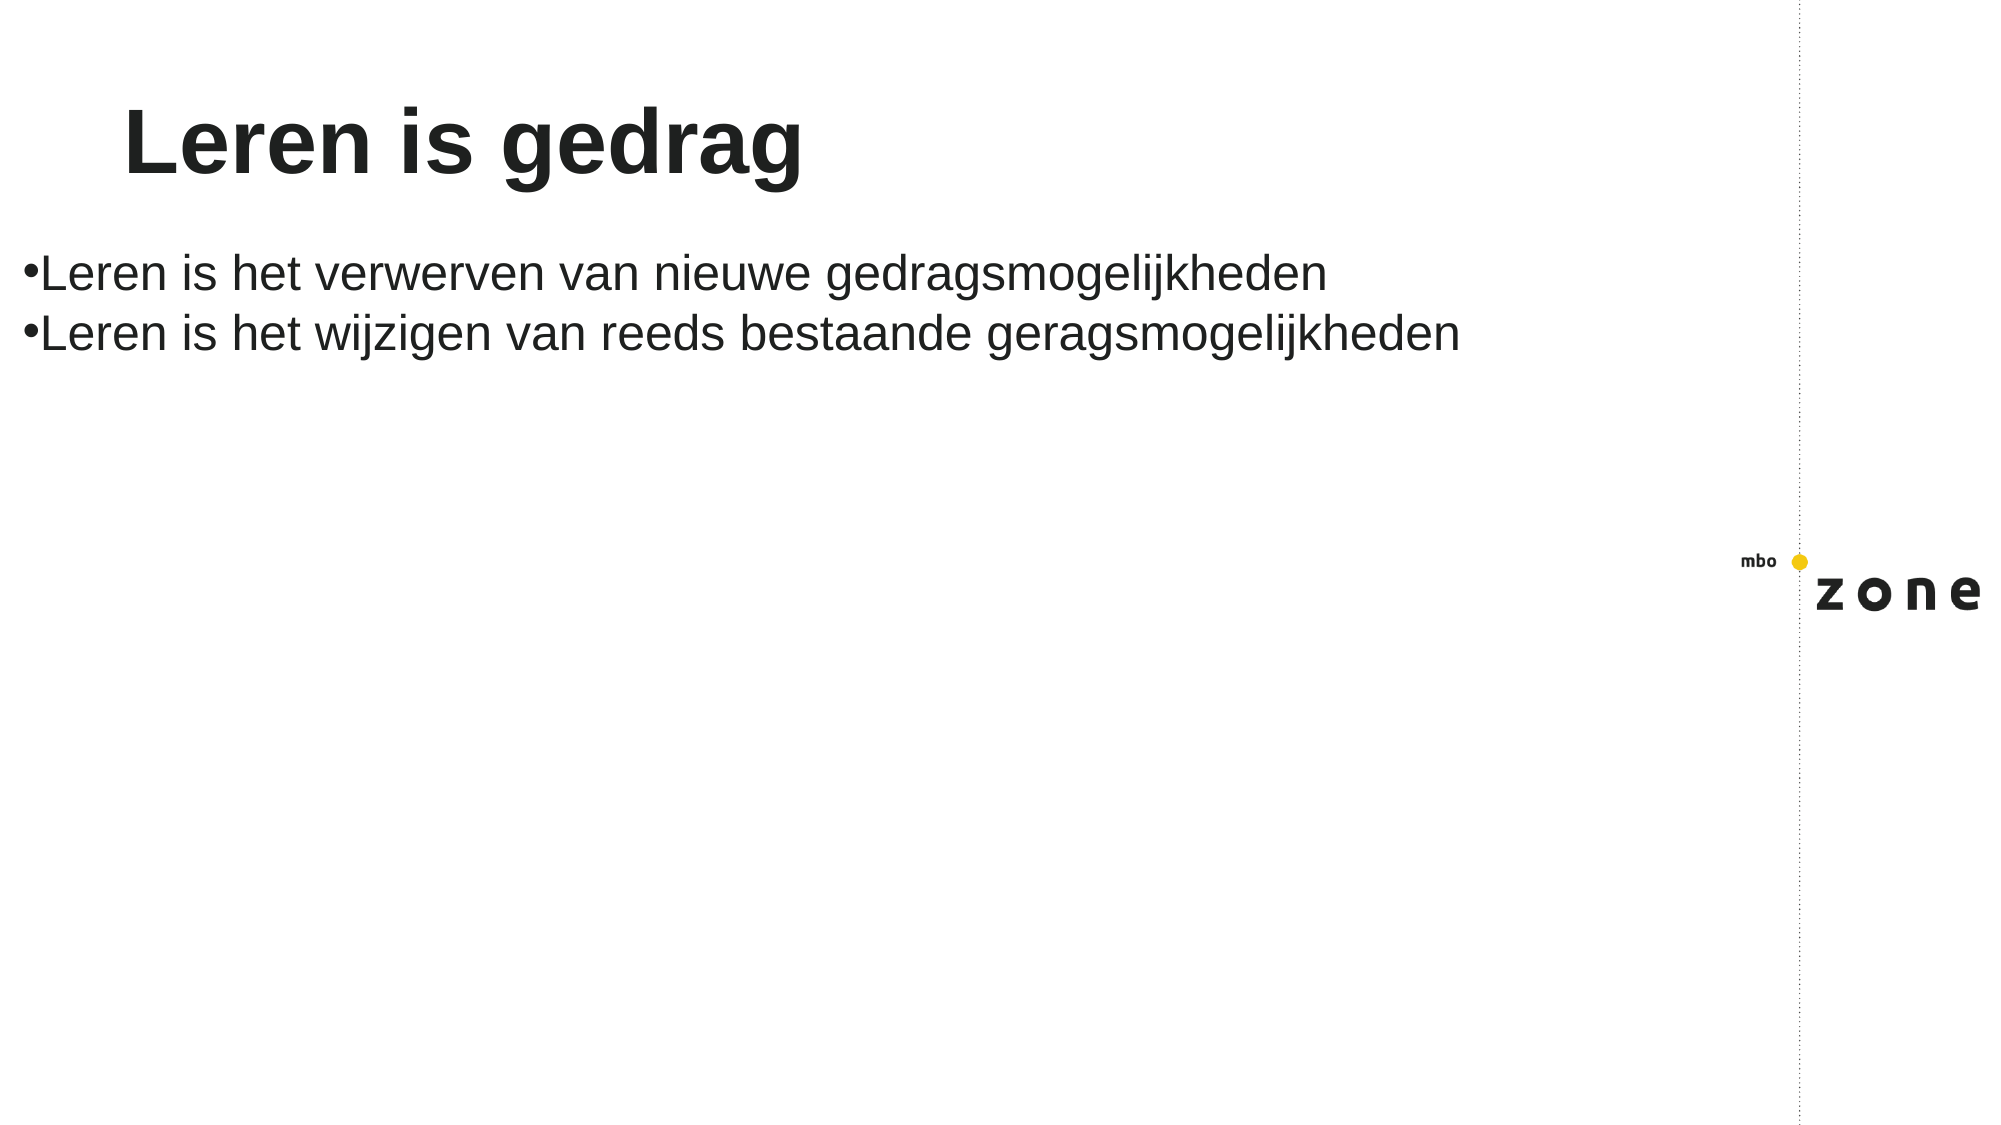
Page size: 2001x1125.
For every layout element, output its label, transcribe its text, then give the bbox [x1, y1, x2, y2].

title Leren is gedrag [124, 94, 934, 213]
picture [1596, 0, 2001, 1125]
list Leren is het verwerven van nieuwe gedragsmogelijkheden Leren is het wijzigen van reeds bestaande geragsmogelijkheden [22, 240, 1524, 1010]
